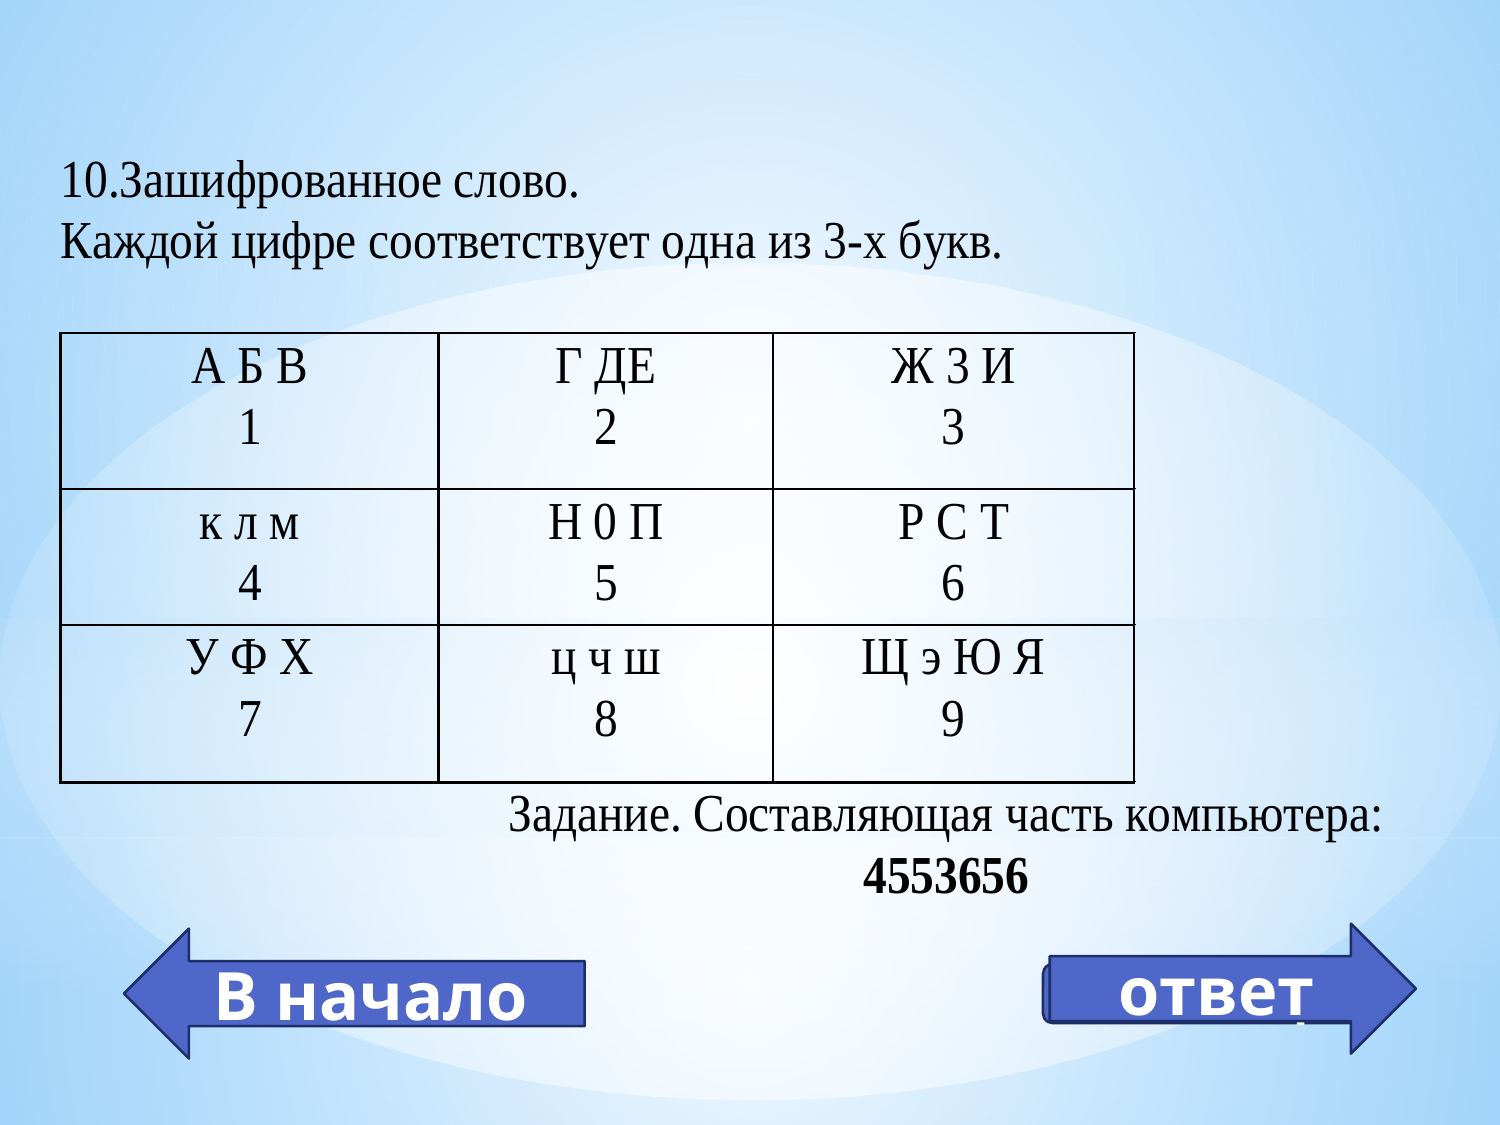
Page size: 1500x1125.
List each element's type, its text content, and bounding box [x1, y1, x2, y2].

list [52, 148, 1436, 908]
text_box монитор [1041, 963, 1349, 1025]
text_box [1048, 922, 1417, 1055]
text_box В начало [123, 927, 586, 1060]
